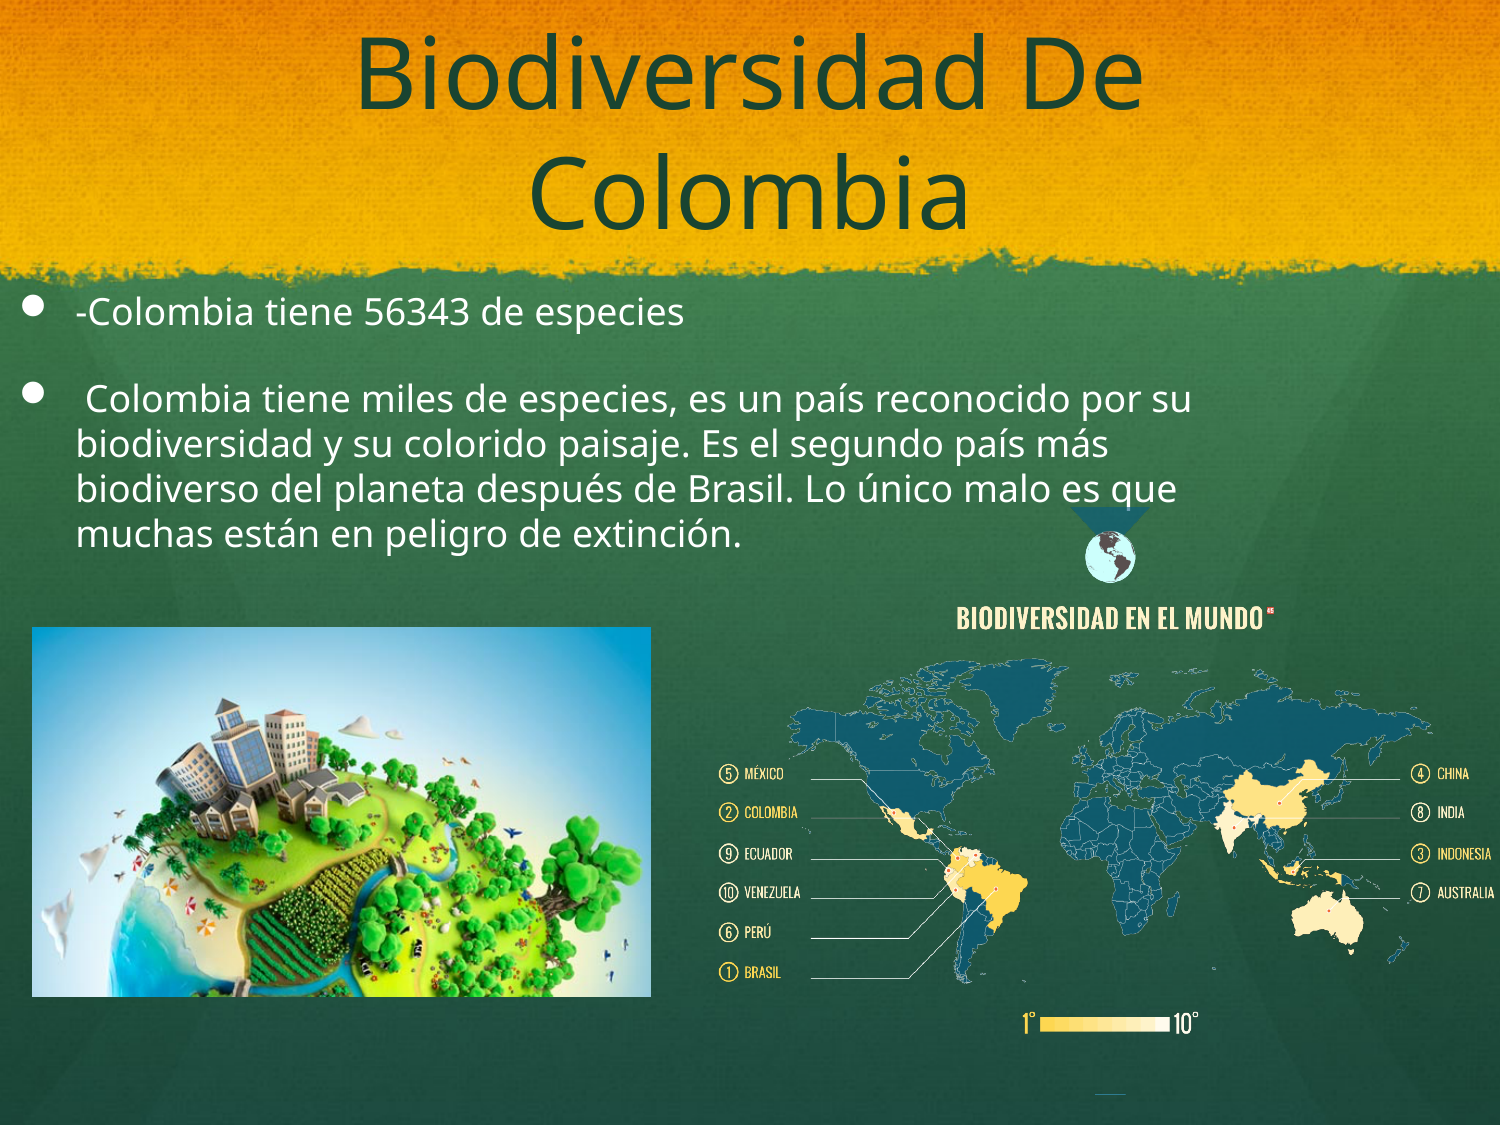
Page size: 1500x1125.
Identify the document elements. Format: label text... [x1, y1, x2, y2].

list -Colombia tiene 56343 de especies Colombia tiene miles de especies, es un país reconocido por su biodiversidad y su colorido paisaje. Es el segundo país más biodiverso del planeta después de Brasil. Lo único malo es que muchas están en peligro de extinción. [4, 280, 1253, 967]
picture [0, 0, 1500, 1125]
title Biodiversidad De Colombia [125, 13, 1375, 246]
